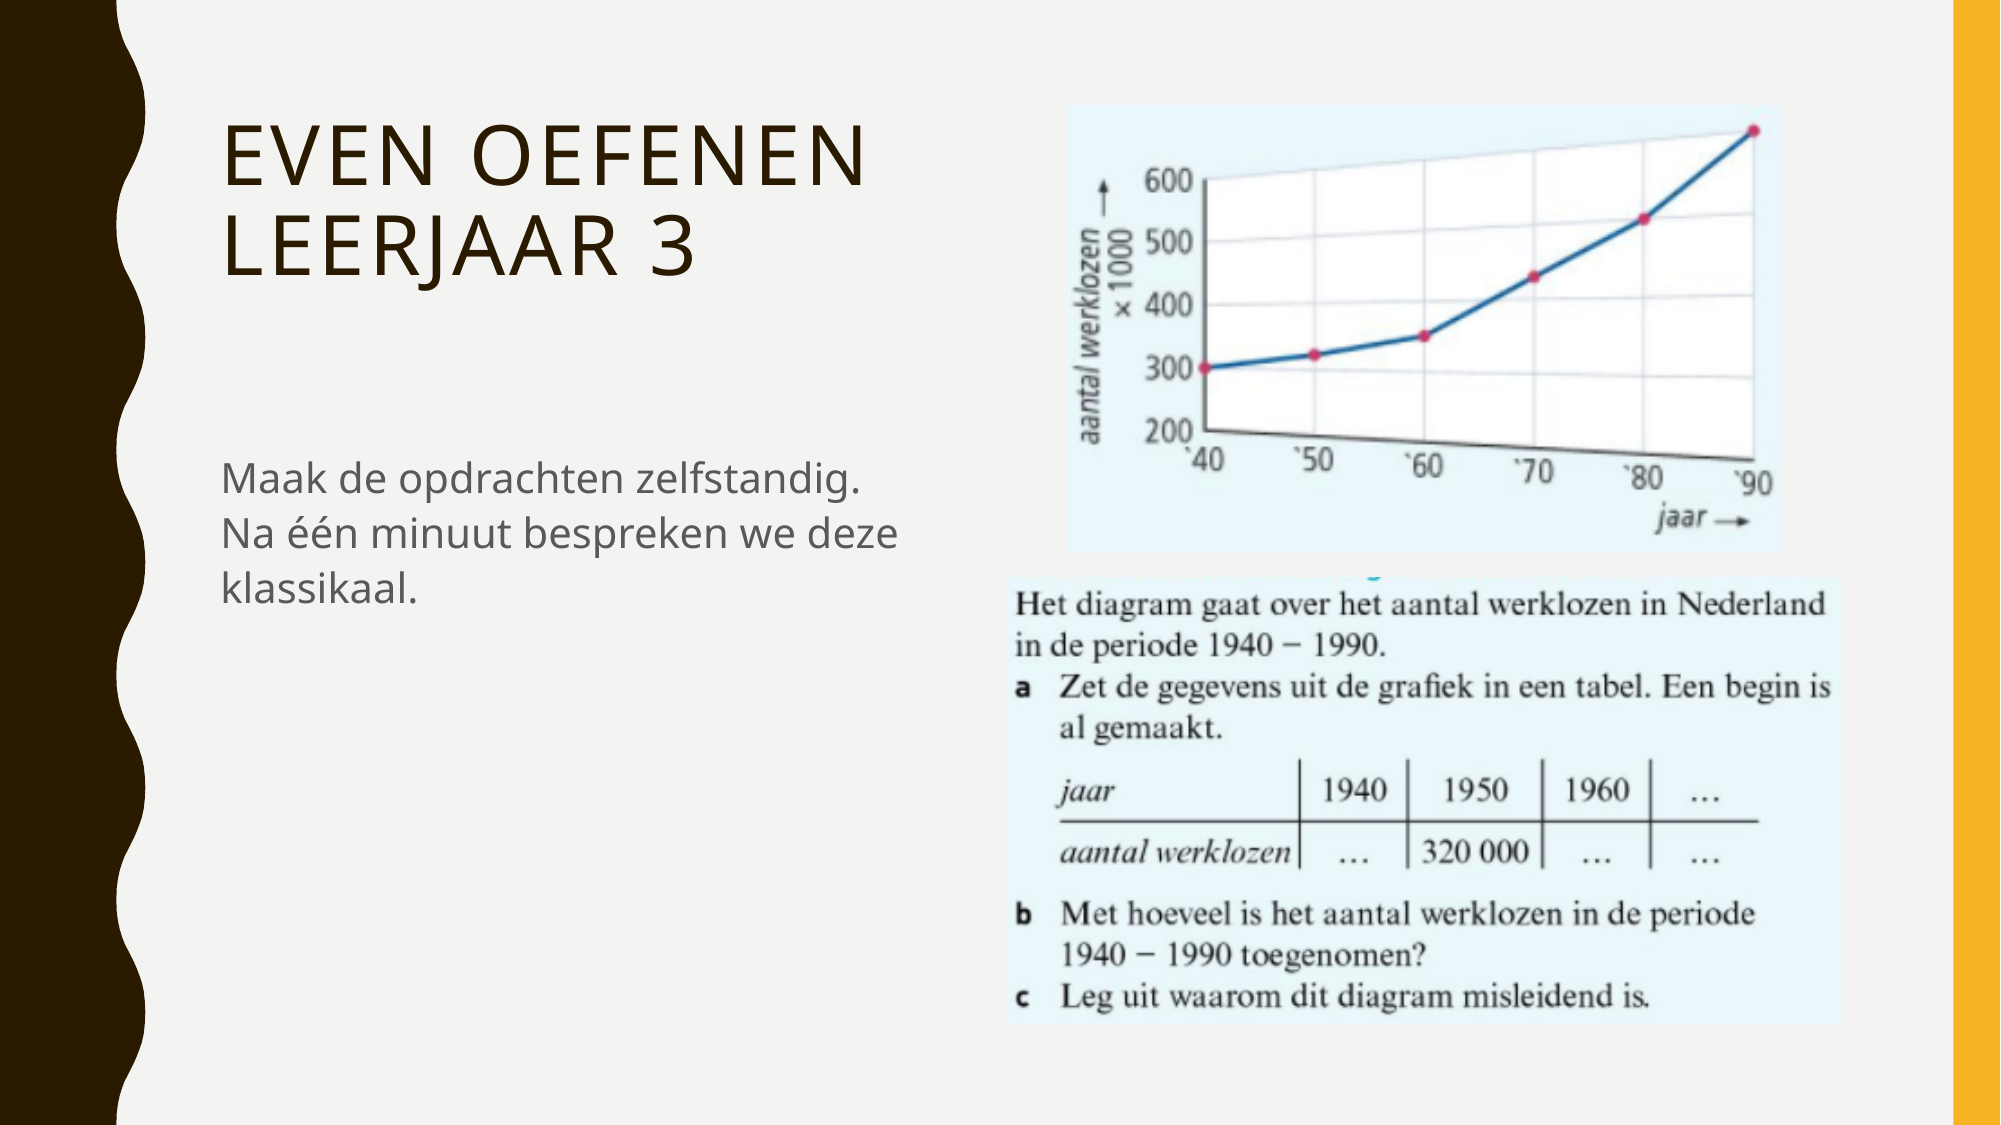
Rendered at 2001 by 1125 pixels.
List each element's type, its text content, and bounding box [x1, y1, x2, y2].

list Maak de opdrachten zelfstandig. Na één minuut bespreken we deze klassikaal. [205, 375, 922, 965]
picture [1068, 105, 1782, 552]
title Even oefenen leerjaar 3 [205, 105, 921, 323]
picture [1008, 577, 1842, 1024]
